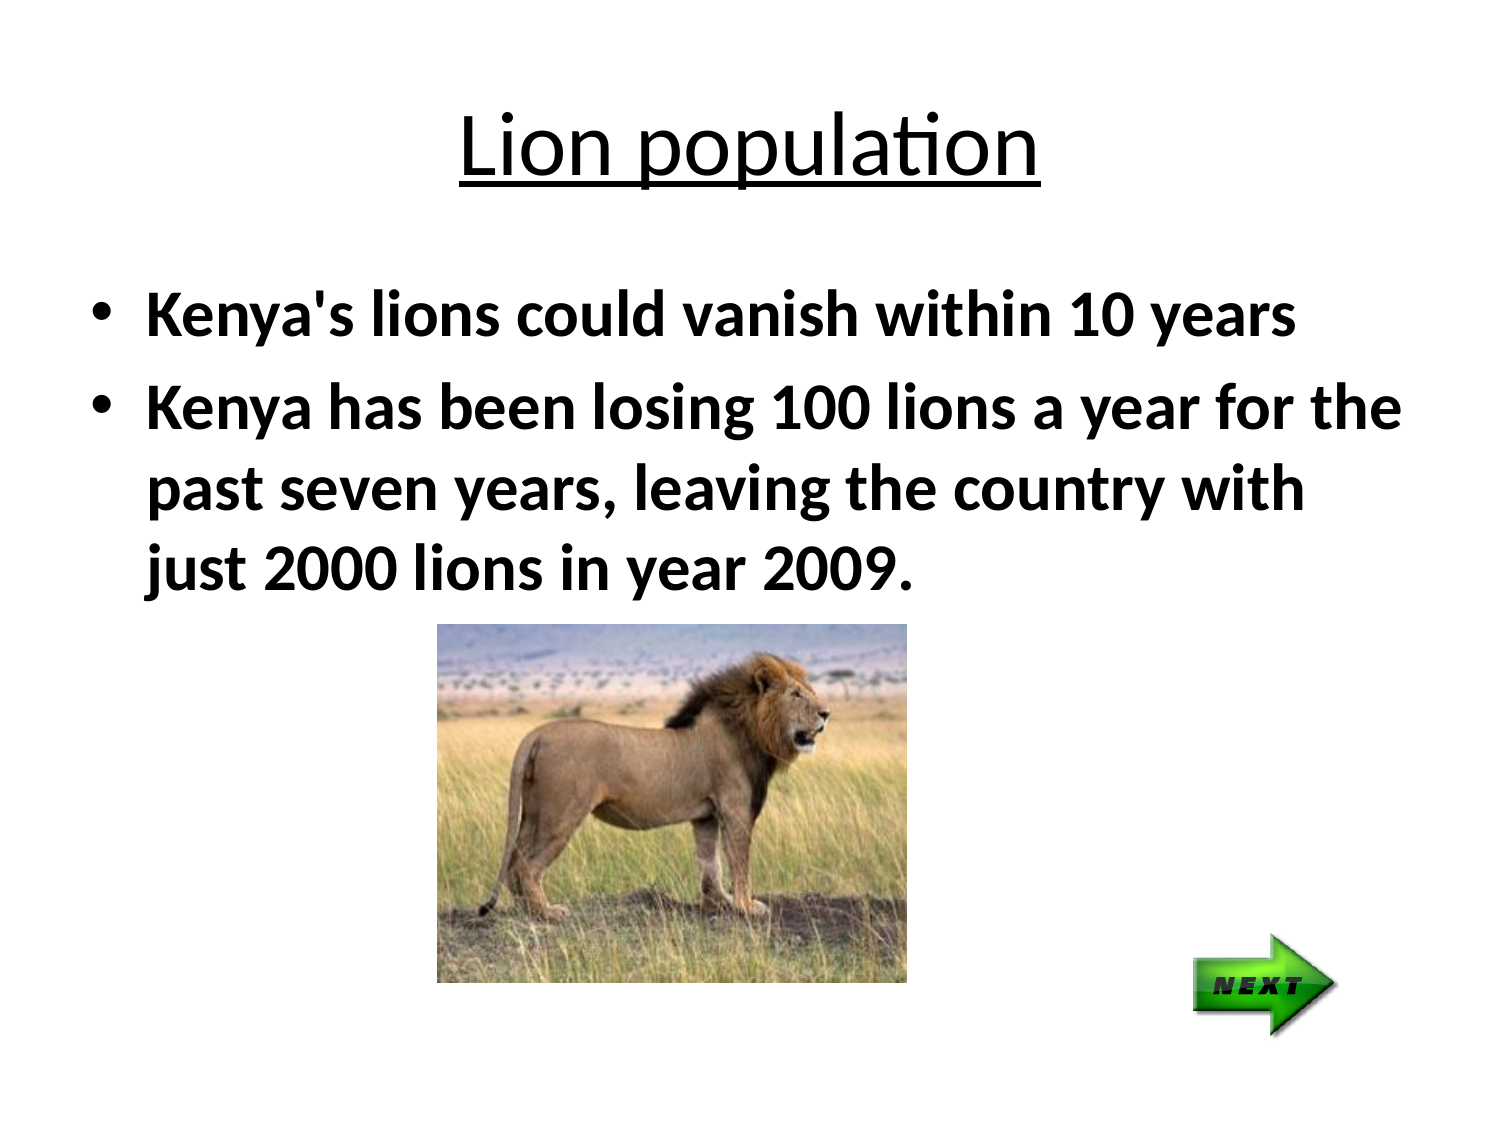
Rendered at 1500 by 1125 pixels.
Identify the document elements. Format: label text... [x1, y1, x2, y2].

list Kenya's lions could vanish within 10 years Kenya has been losing 100 lions a year for the past seven years, leaving the country with just 2000 lions in year 2009. [75, 262, 1425, 1005]
picture [1187, 912, 1340, 1065]
title Lion population [75, 45, 1425, 233]
picture [437, 624, 907, 984]
